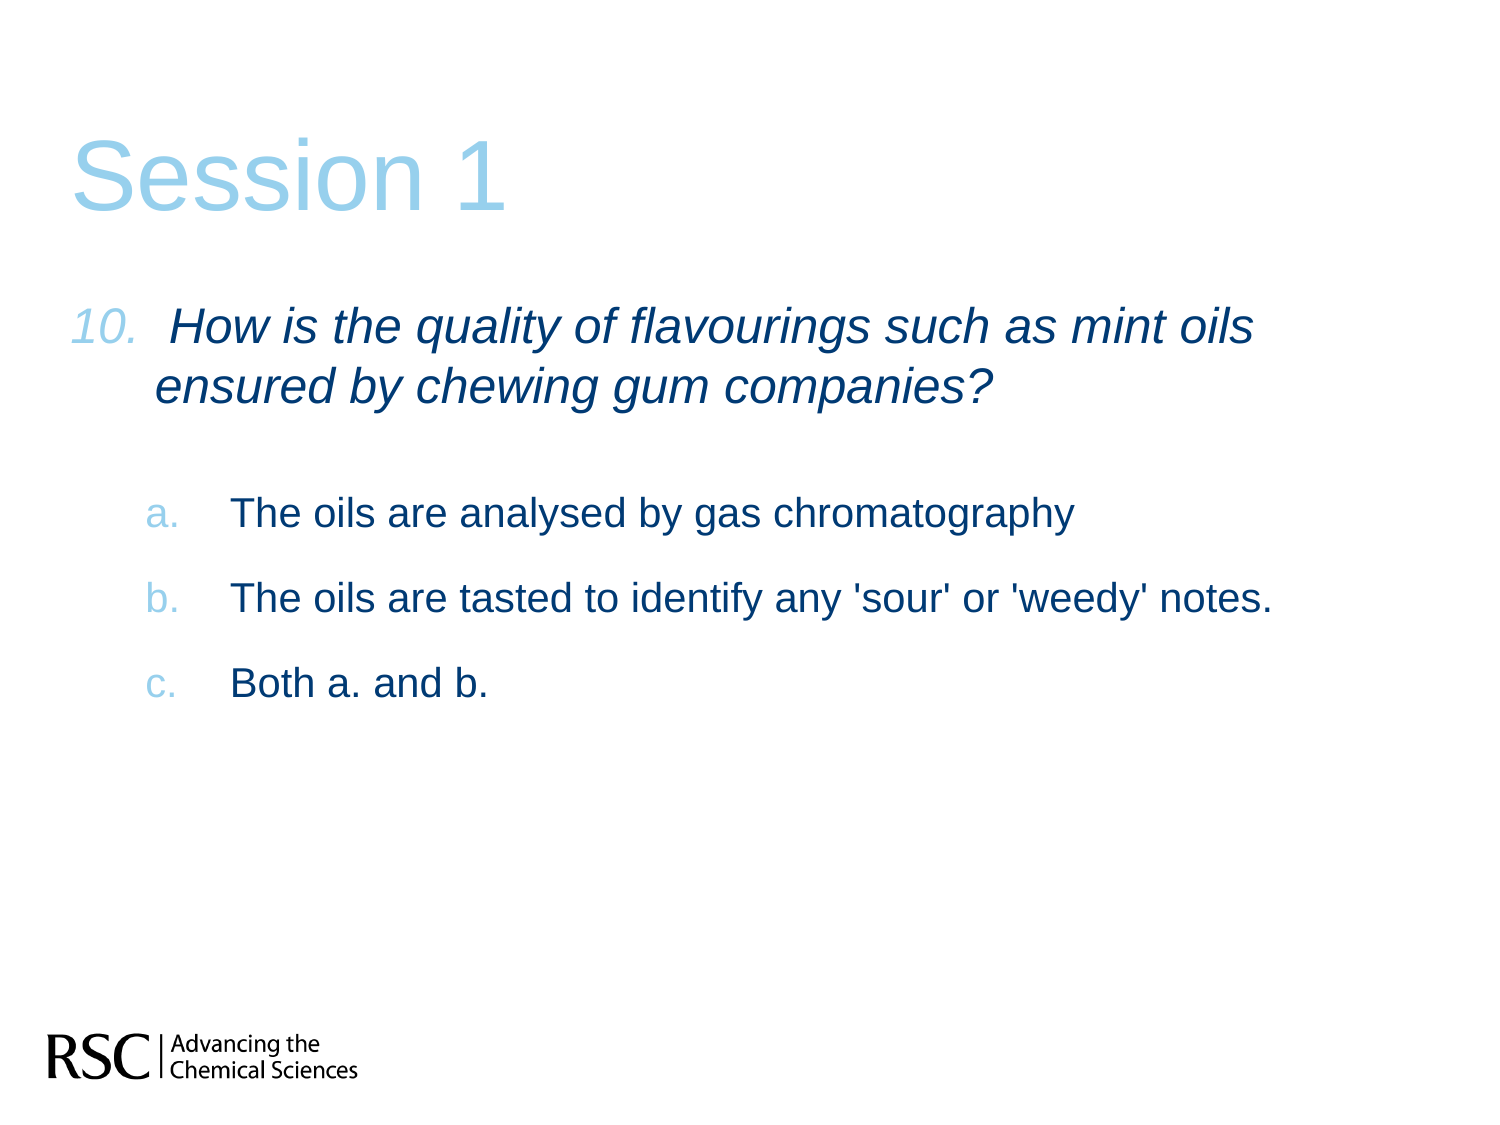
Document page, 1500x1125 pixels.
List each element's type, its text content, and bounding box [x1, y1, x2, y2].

title Session 1 [55, 49, 1438, 238]
subtitle How is the quality of flavourings such as mint oils ensured by chewing gum companies? The oils are analysed by gas chromatography The oils are tasted to identify any 'sour' or 'weedy' notes. Both a. and b. [55, 285, 1438, 967]
